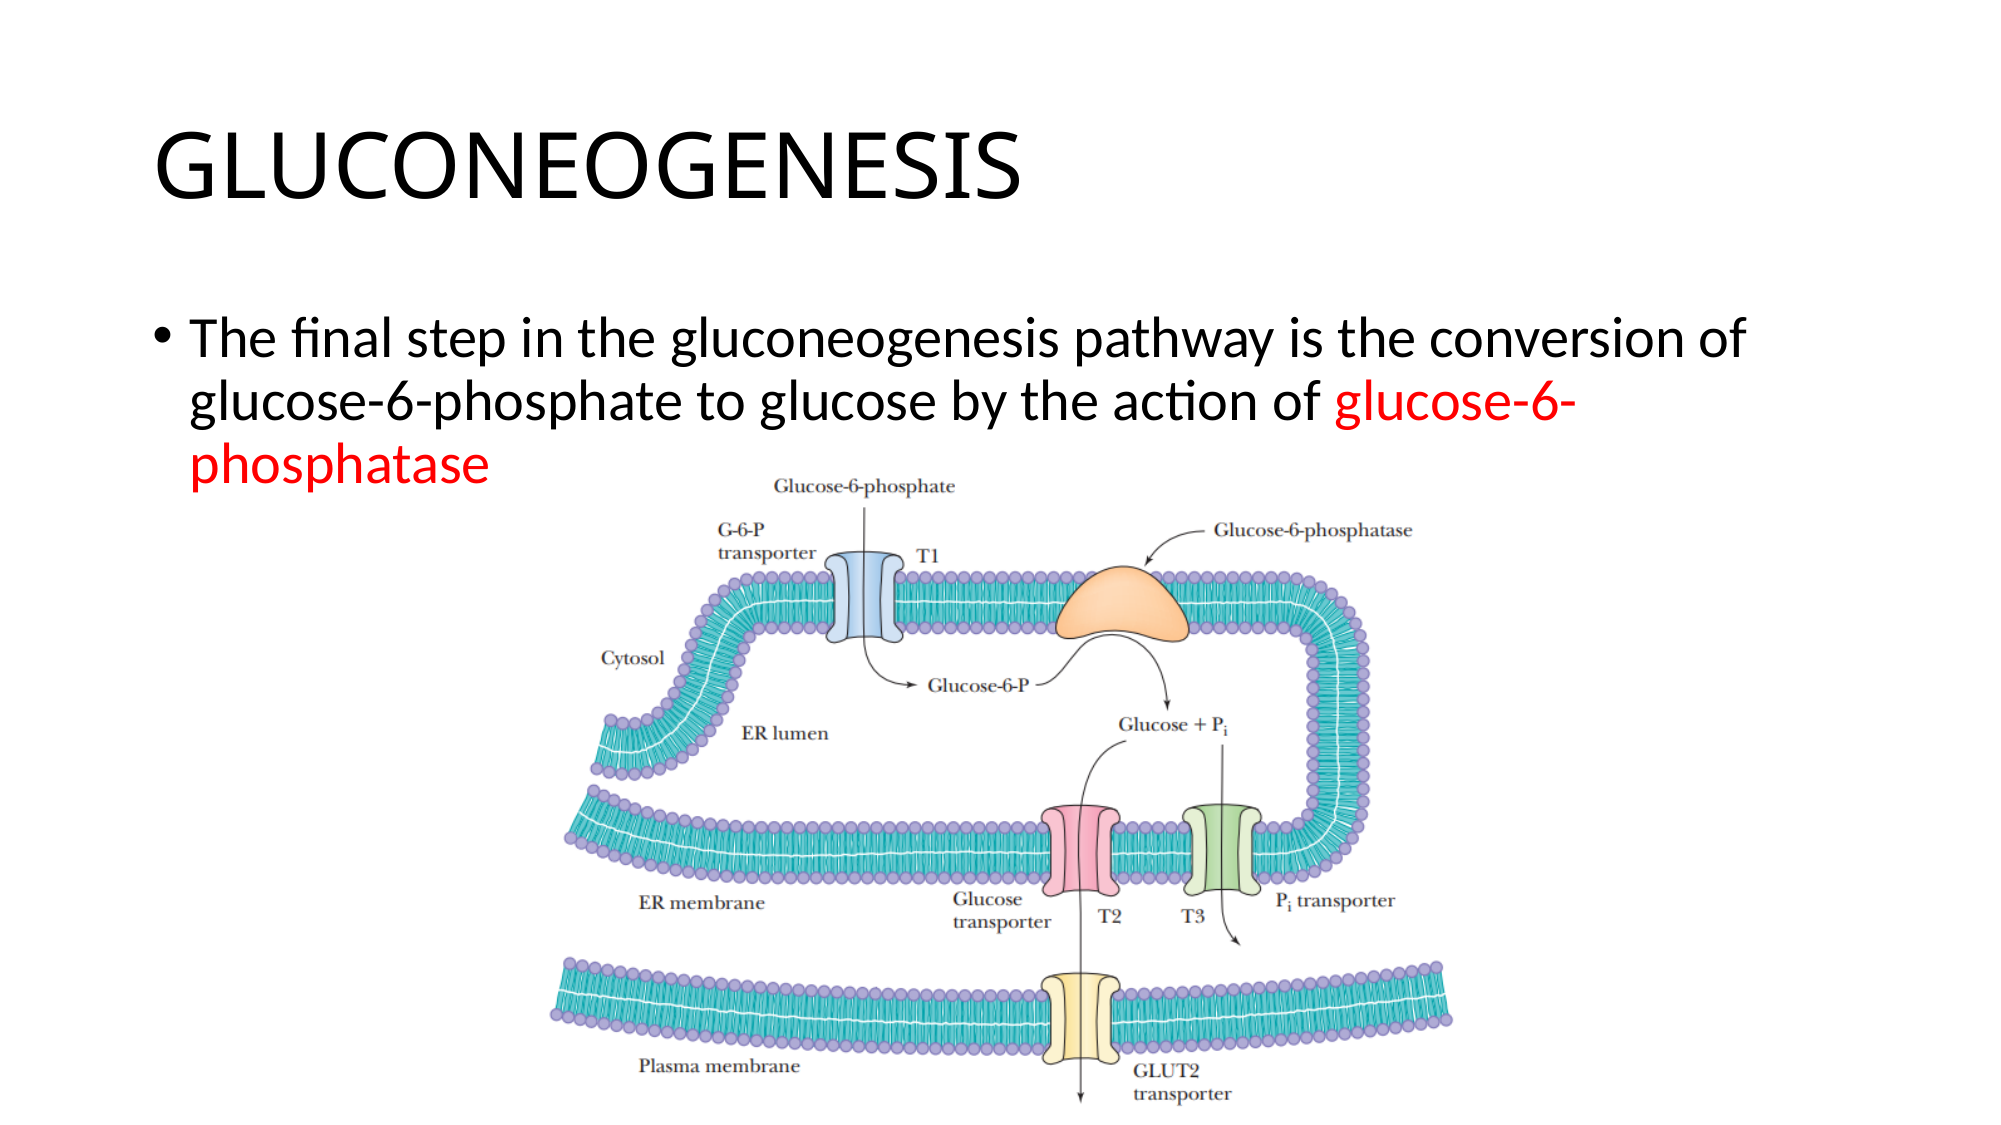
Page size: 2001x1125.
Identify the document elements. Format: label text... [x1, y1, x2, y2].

picture [532, 451, 1463, 1125]
title GLUCONEOGENESIS [137, 59, 1863, 278]
list The final step in the gluconeogenesis pathway is the conversion of glucose-6-phosphate to glucose by the action of glucose-6-phosphatase [137, 299, 1863, 1014]
